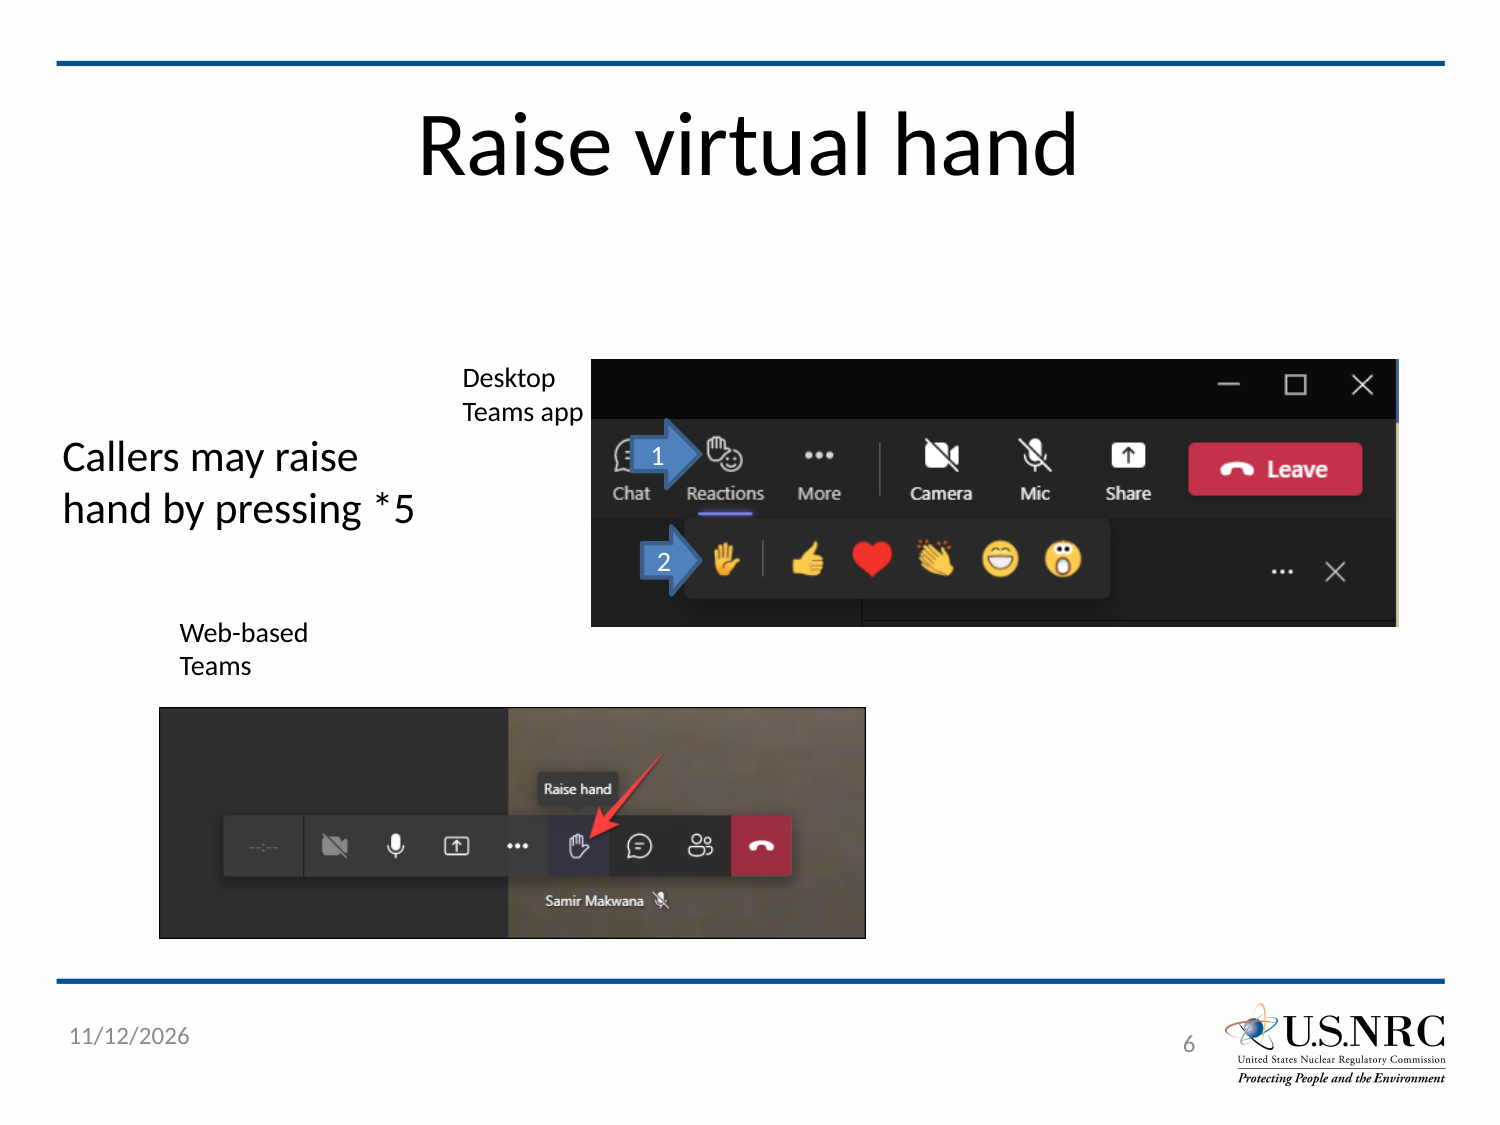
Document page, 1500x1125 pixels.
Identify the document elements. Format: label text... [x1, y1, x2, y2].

text_box Callers may raise hand by pressing *5 [47, 419, 434, 540]
slide_number 6 [1030, 1012, 1211, 1073]
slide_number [53, 1004, 404, 1065]
text_box Desktop Teams app [447, 352, 635, 435]
picture [0, 0, 1500, 1125]
title Raise virtual hand [75, 45, 1425, 233]
text_box Web-based Teams [164, 606, 352, 689]
